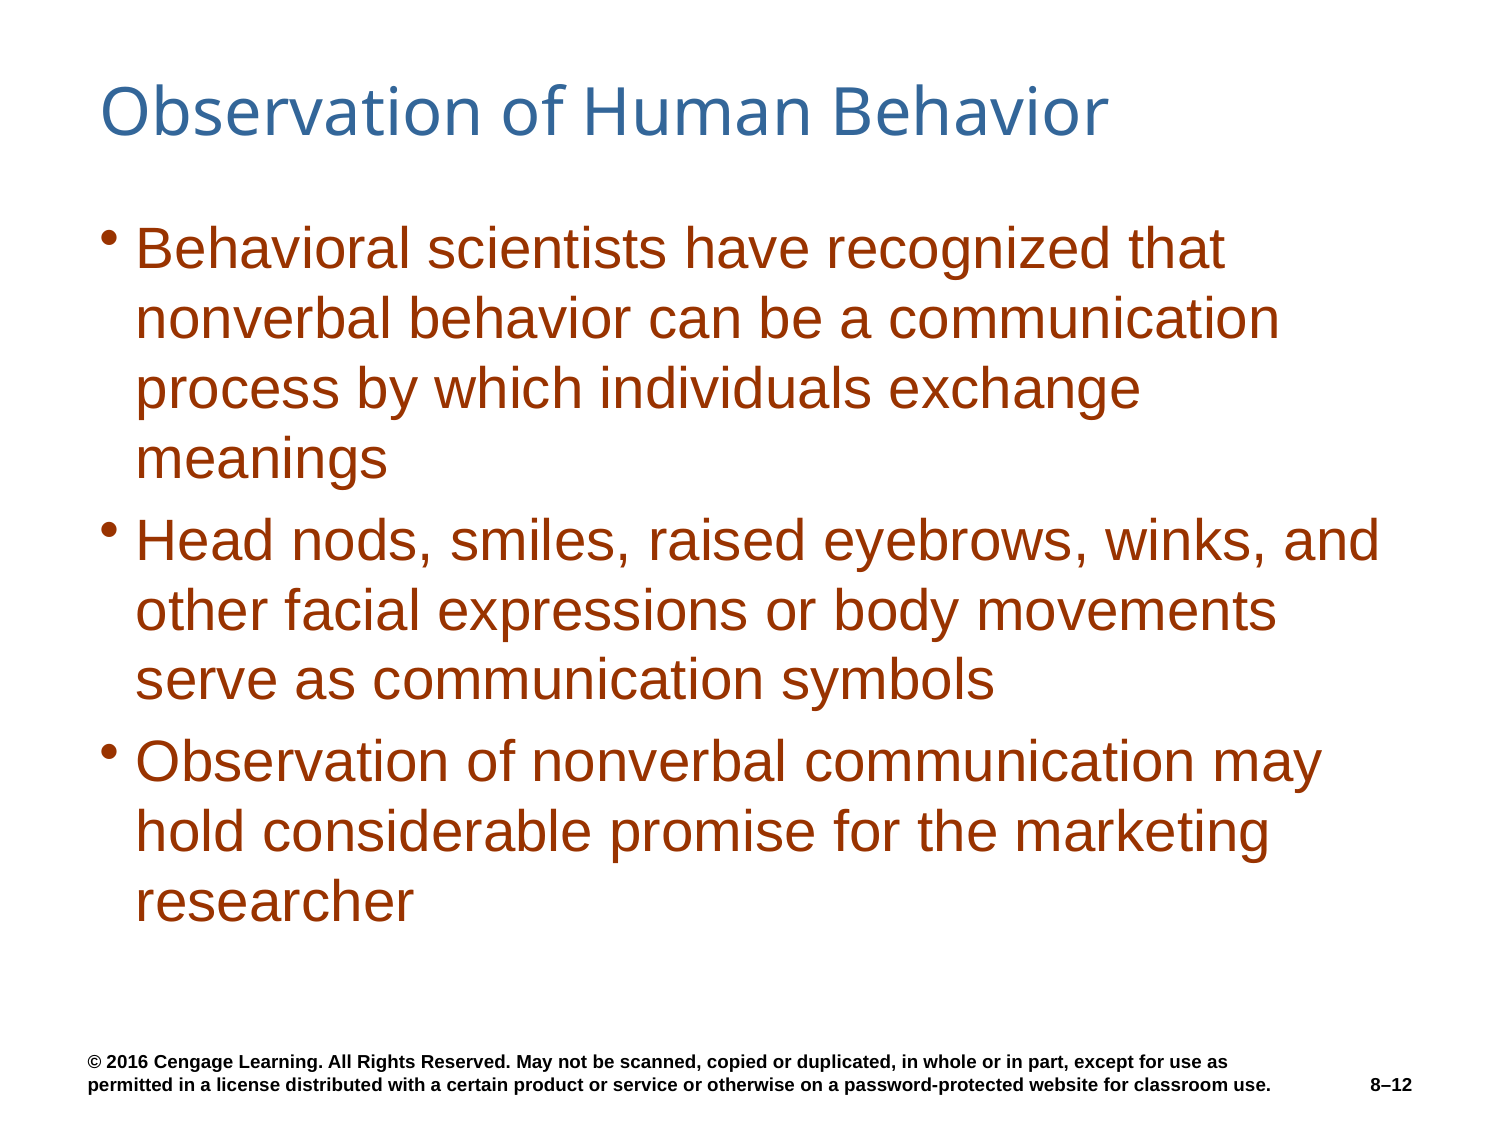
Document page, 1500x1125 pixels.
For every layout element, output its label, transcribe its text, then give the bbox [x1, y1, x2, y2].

footer © 2016 Cengage Learning. All Rights Reserved. May not be scanned, copied or duplicated, in whole or in part, except for use as permitted in a license distributed with a certain product or service or otherwise on a password-protected website for classroom use. [87, 1057, 1050, 1103]
list Behavioral scientists have recognized that nonverbal behavior can be a communication process by which individuals exchange meanings Head nods, smiles, raised eyebrows, winks, and other facial expressions or body movements serve as communication symbols Observation of nonverbal communication may hold considerable promise for the marketing researcher [84, 202, 1414, 1013]
slide_number 8–12 [1050, 1042, 1413, 1103]
title Observation of Human Behavior [84, 61, 1411, 158]
